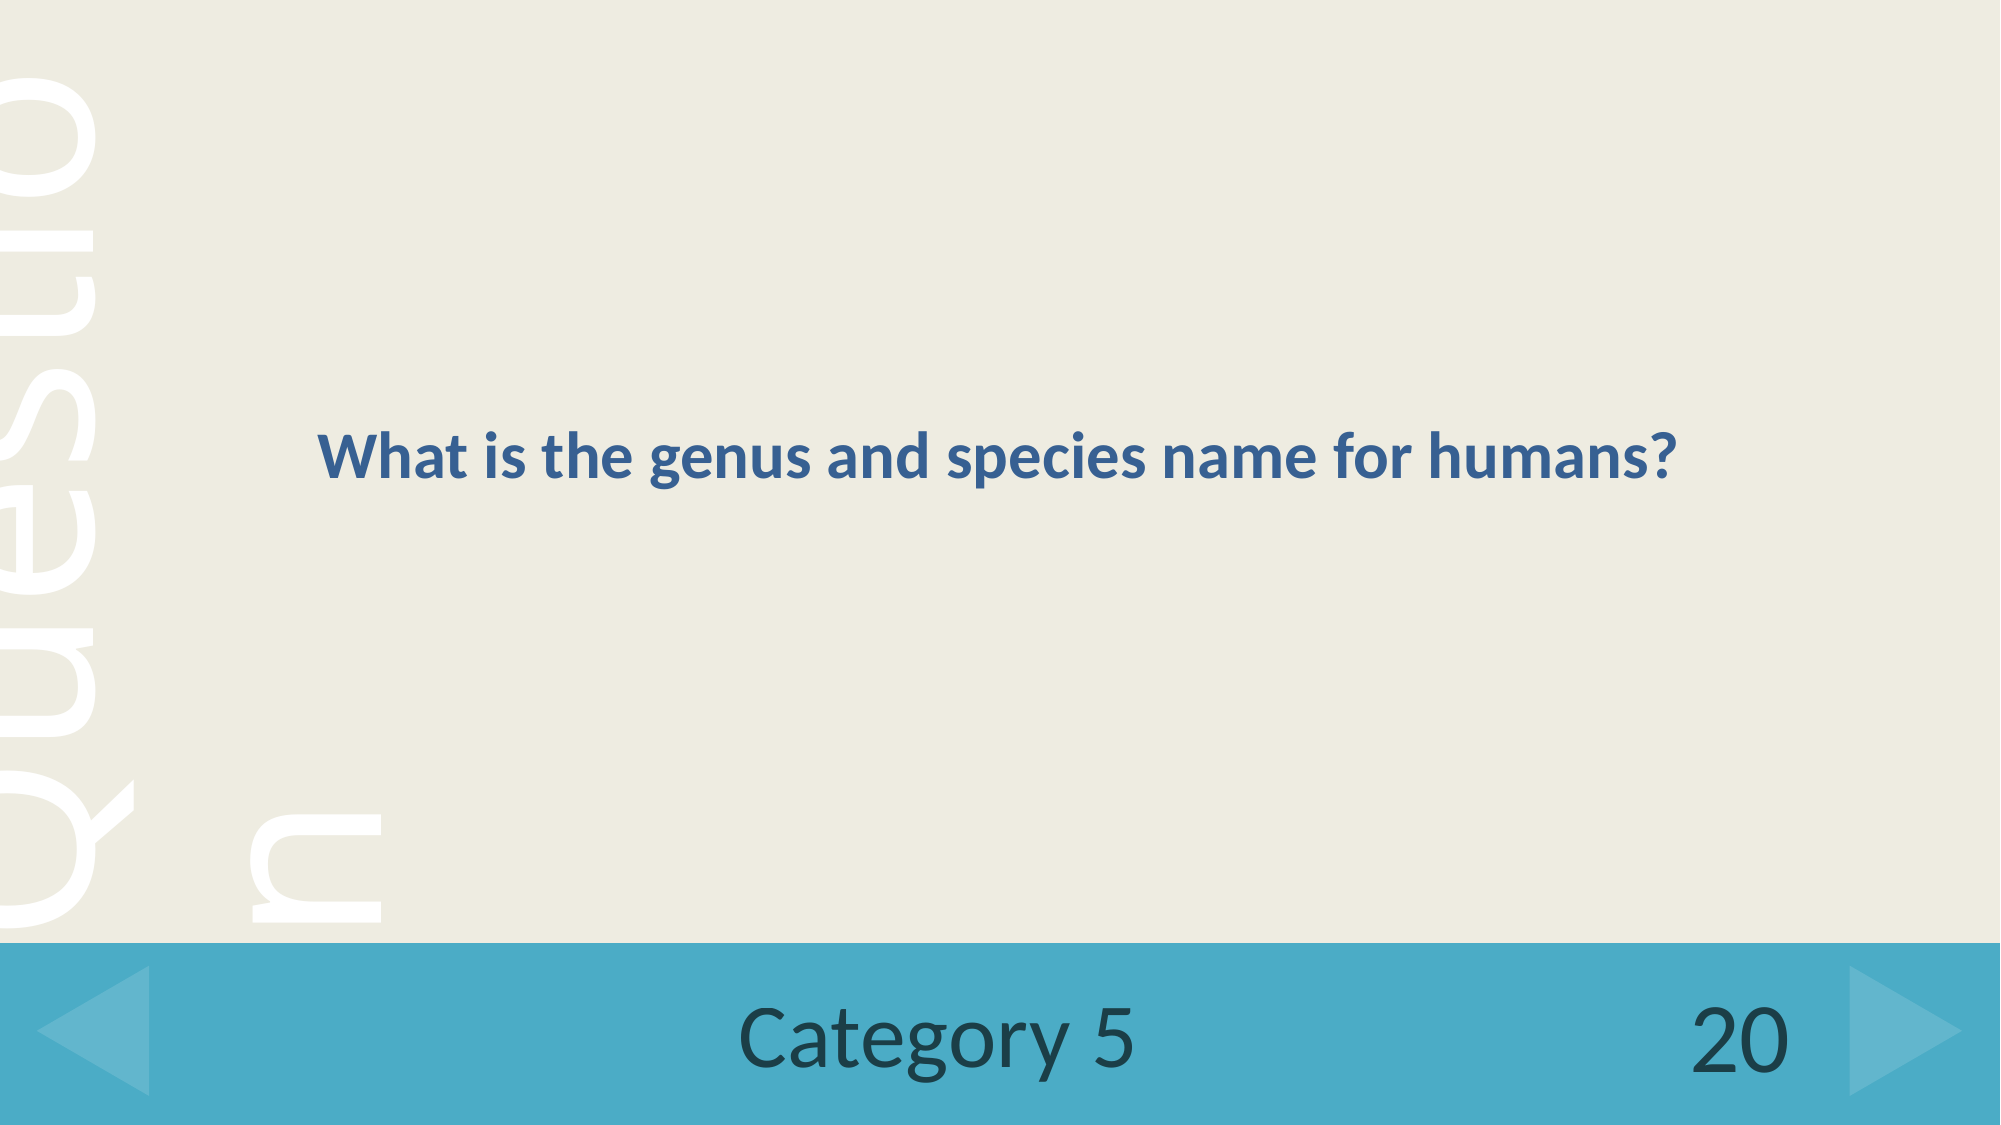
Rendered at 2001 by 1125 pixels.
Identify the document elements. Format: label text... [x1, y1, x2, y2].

list What is the genus and species name for humans? [302, 142, 1870, 843]
title Category 5 [38, 937, 1839, 1125]
